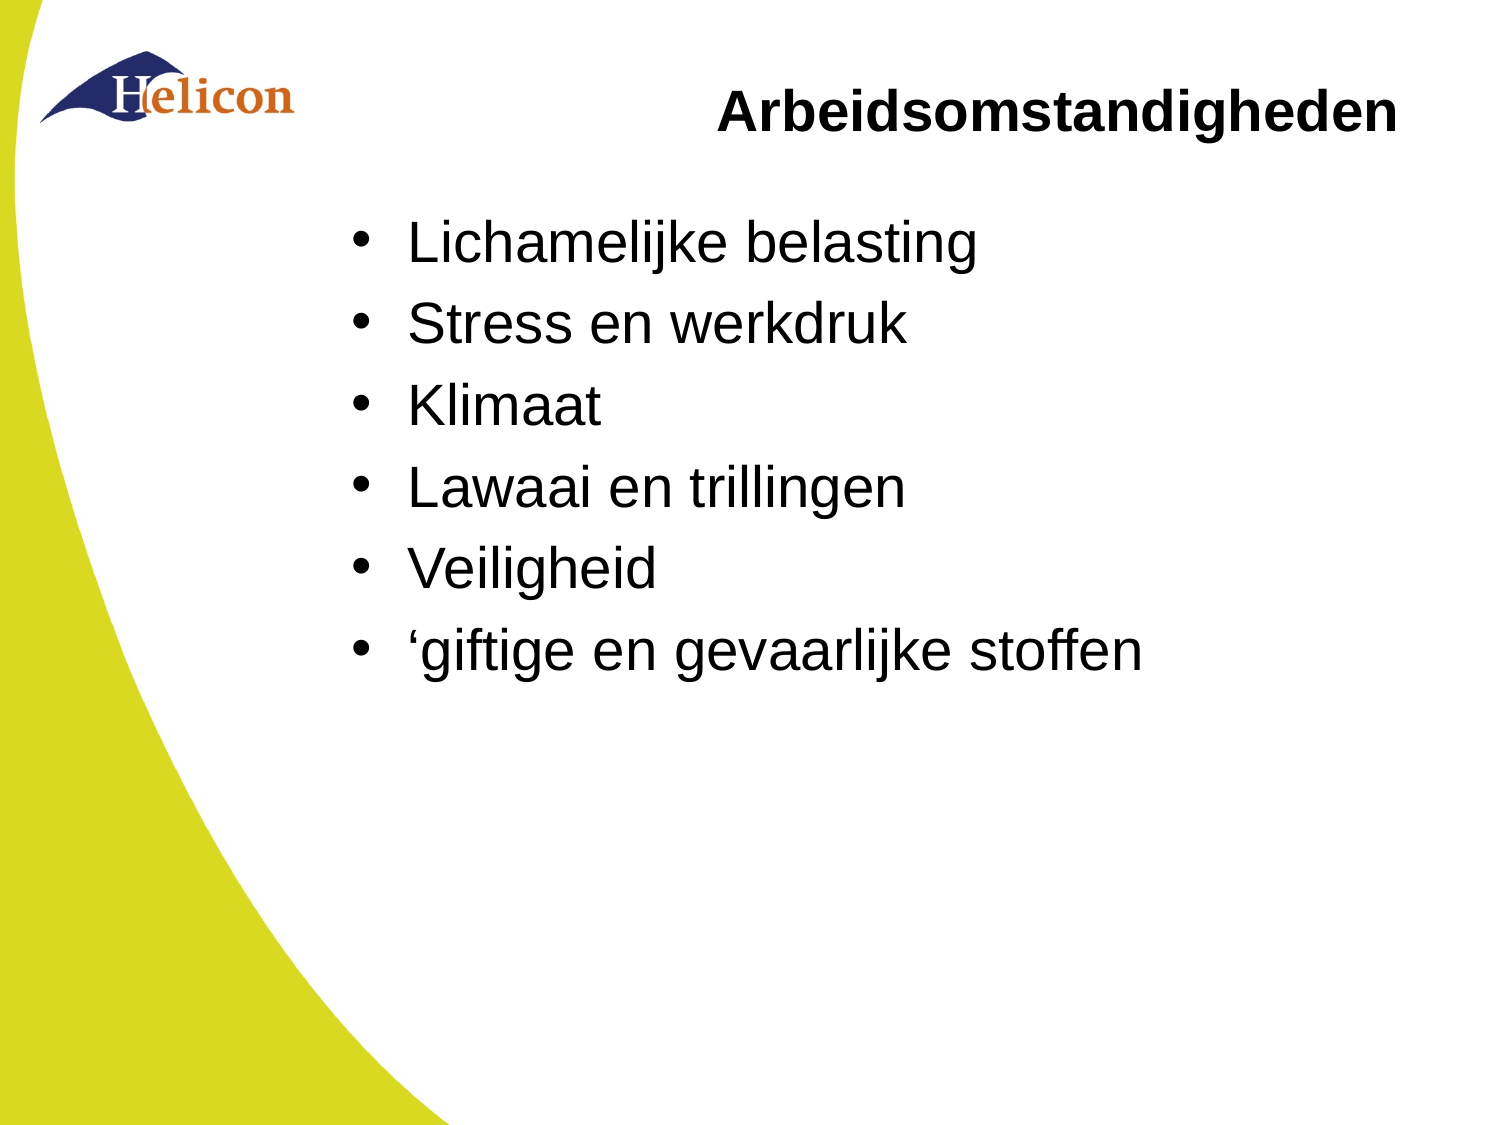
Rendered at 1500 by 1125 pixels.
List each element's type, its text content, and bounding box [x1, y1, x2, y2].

title Arbeidsomstandigheden [324, 54, 1415, 161]
picture [0, 0, 1500, 1125]
list Lichamelijke belasting Stress en werkdruk Klimaat Lawaai en trillingen Veiligheid ‘giftige en gevaarlijke stoffen [336, 196, 1425, 1005]
